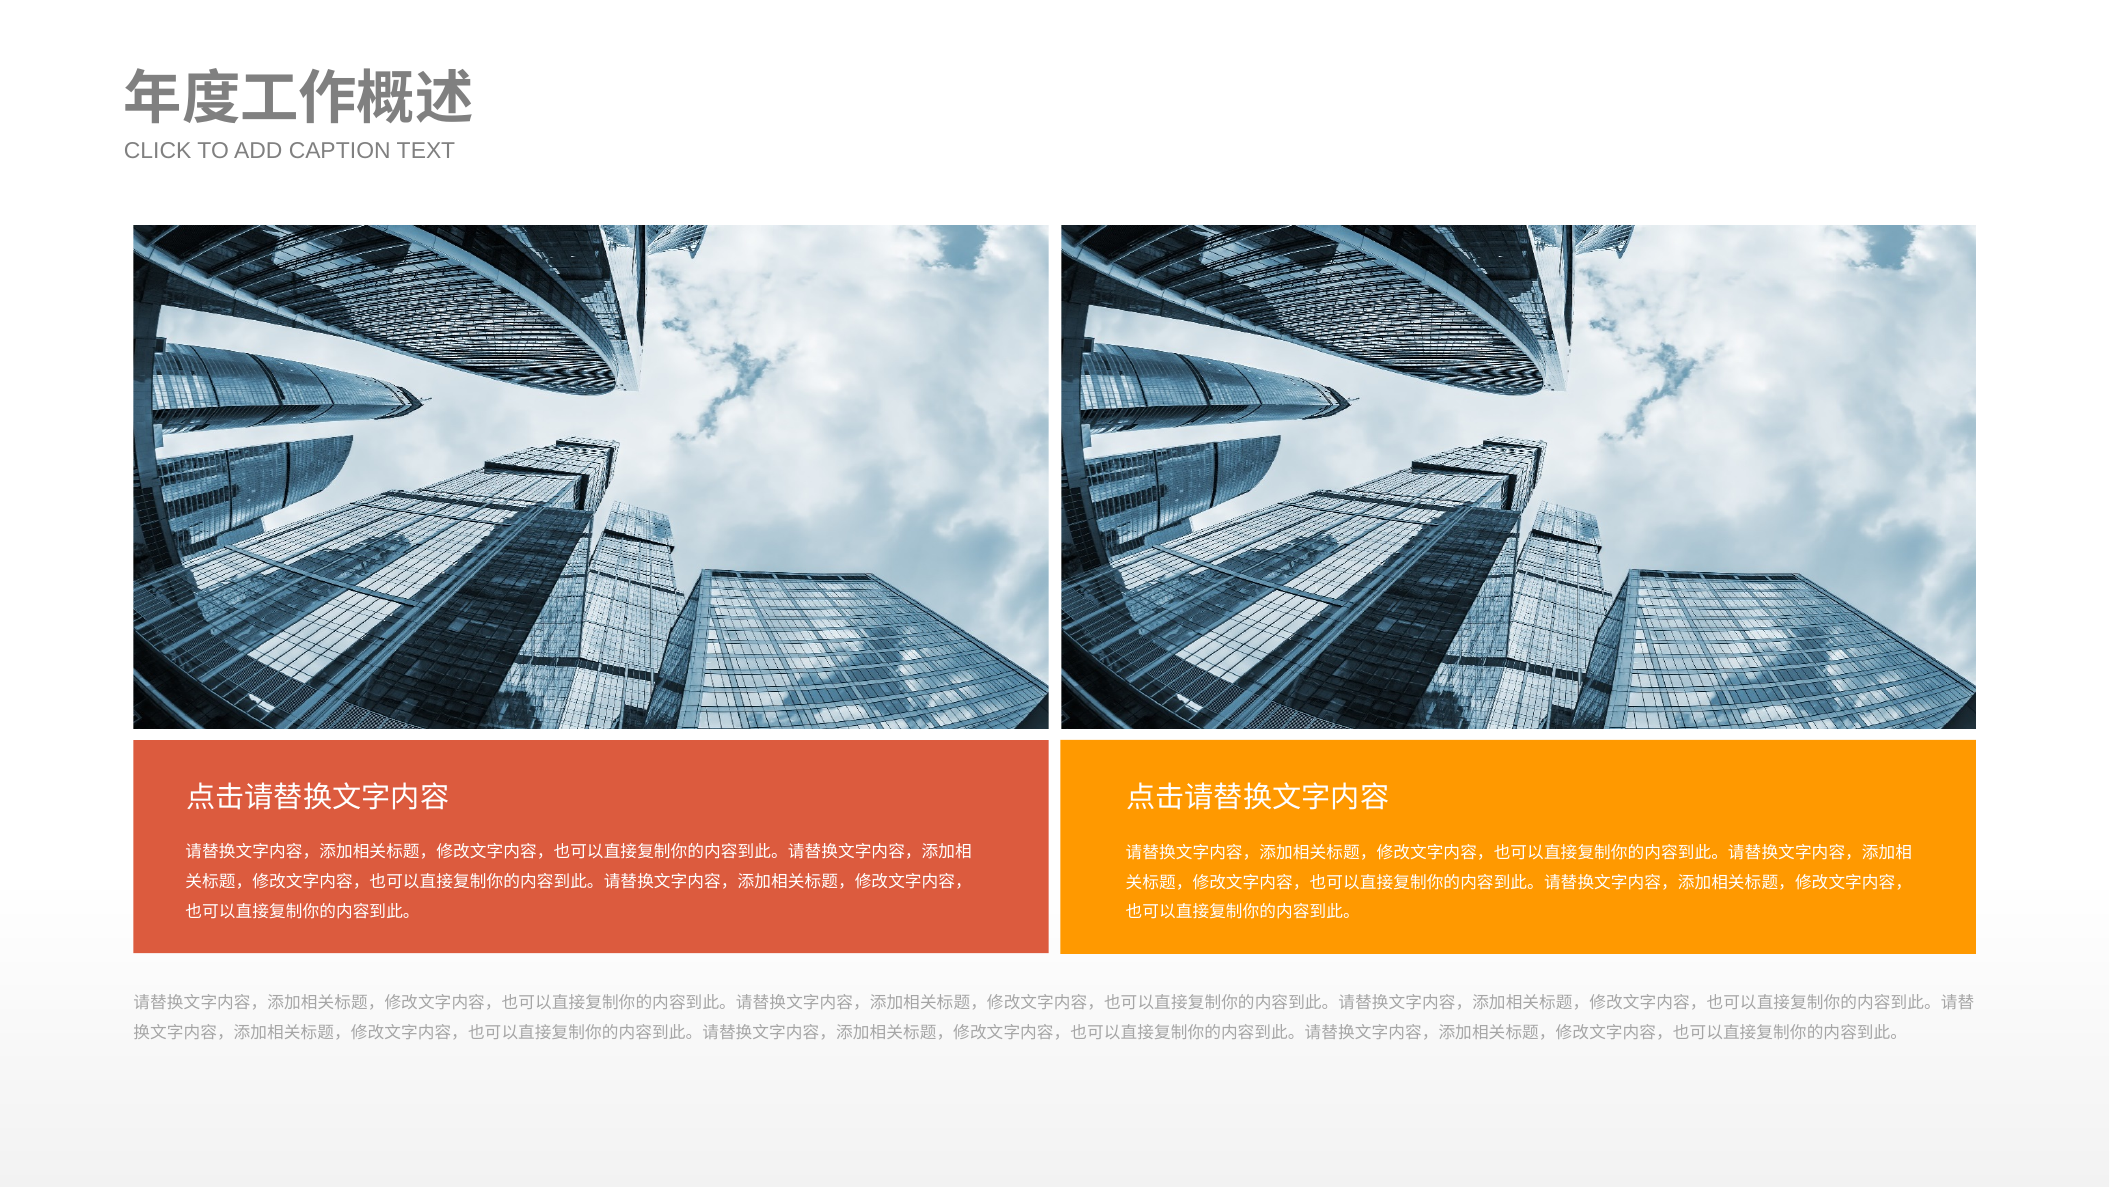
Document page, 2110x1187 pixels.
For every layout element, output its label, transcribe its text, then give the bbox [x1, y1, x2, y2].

text_box 请替换文字内容，添加相关标题，修改文字内容，也可以直接复制你的内容到此。请替换文字内容，添加相关标题，修改文字内容，也可以直接复制你的内容到此。请替换文字内容，添加相关标题，修改文字内容，也可以直接复制你的内容到此。 [1125, 831, 1929, 922]
text_box 请替换文字内容，添加相关标题，修改文字内容，也可以直接复制你的内容到此。请替换文字内容，添加相关标题，修改文字内容，也可以直接复制你的内容到此。请替换文字内容，添加相关标题，修改文字内容，也可以直接复制你的内容到此。 [185, 830, 989, 921]
text_box [1059, 739, 1977, 955]
text_box [132, 739, 1050, 954]
text_box 点击请替换文字内容 [1126, 778, 1390, 814]
text_box CLICK TO ADD CAPTION TEXT [123, 135, 503, 163]
text_box 年度工作概述 [123, 60, 503, 131]
text_box 点击请替换文字内容 [186, 777, 450, 814]
text_box [132, 224, 1050, 730]
text_box 请替换文字内容，添加相关标题，修改文字内容，也可以直接复制你的内容到此。请替换文字内容，添加相关标题，修改文字内容，也可以直接复制你的内容到此。请替换文字内容，添加相关标题，修改文字内容，也可以直接复制你的内容到此。请替换文字内容，添加相关标题，修改文字内容，也可以直接复制你的内容到此。请替换文字内容，添加相关标题，修改文字内容，也可以直接复制你的内容到此。请替换文字内容，添加相关标题，修改文字内容，也可以直接复制你的内容到此。 [133, 981, 1976, 1042]
text_box [1060, 224, 1977, 730]
